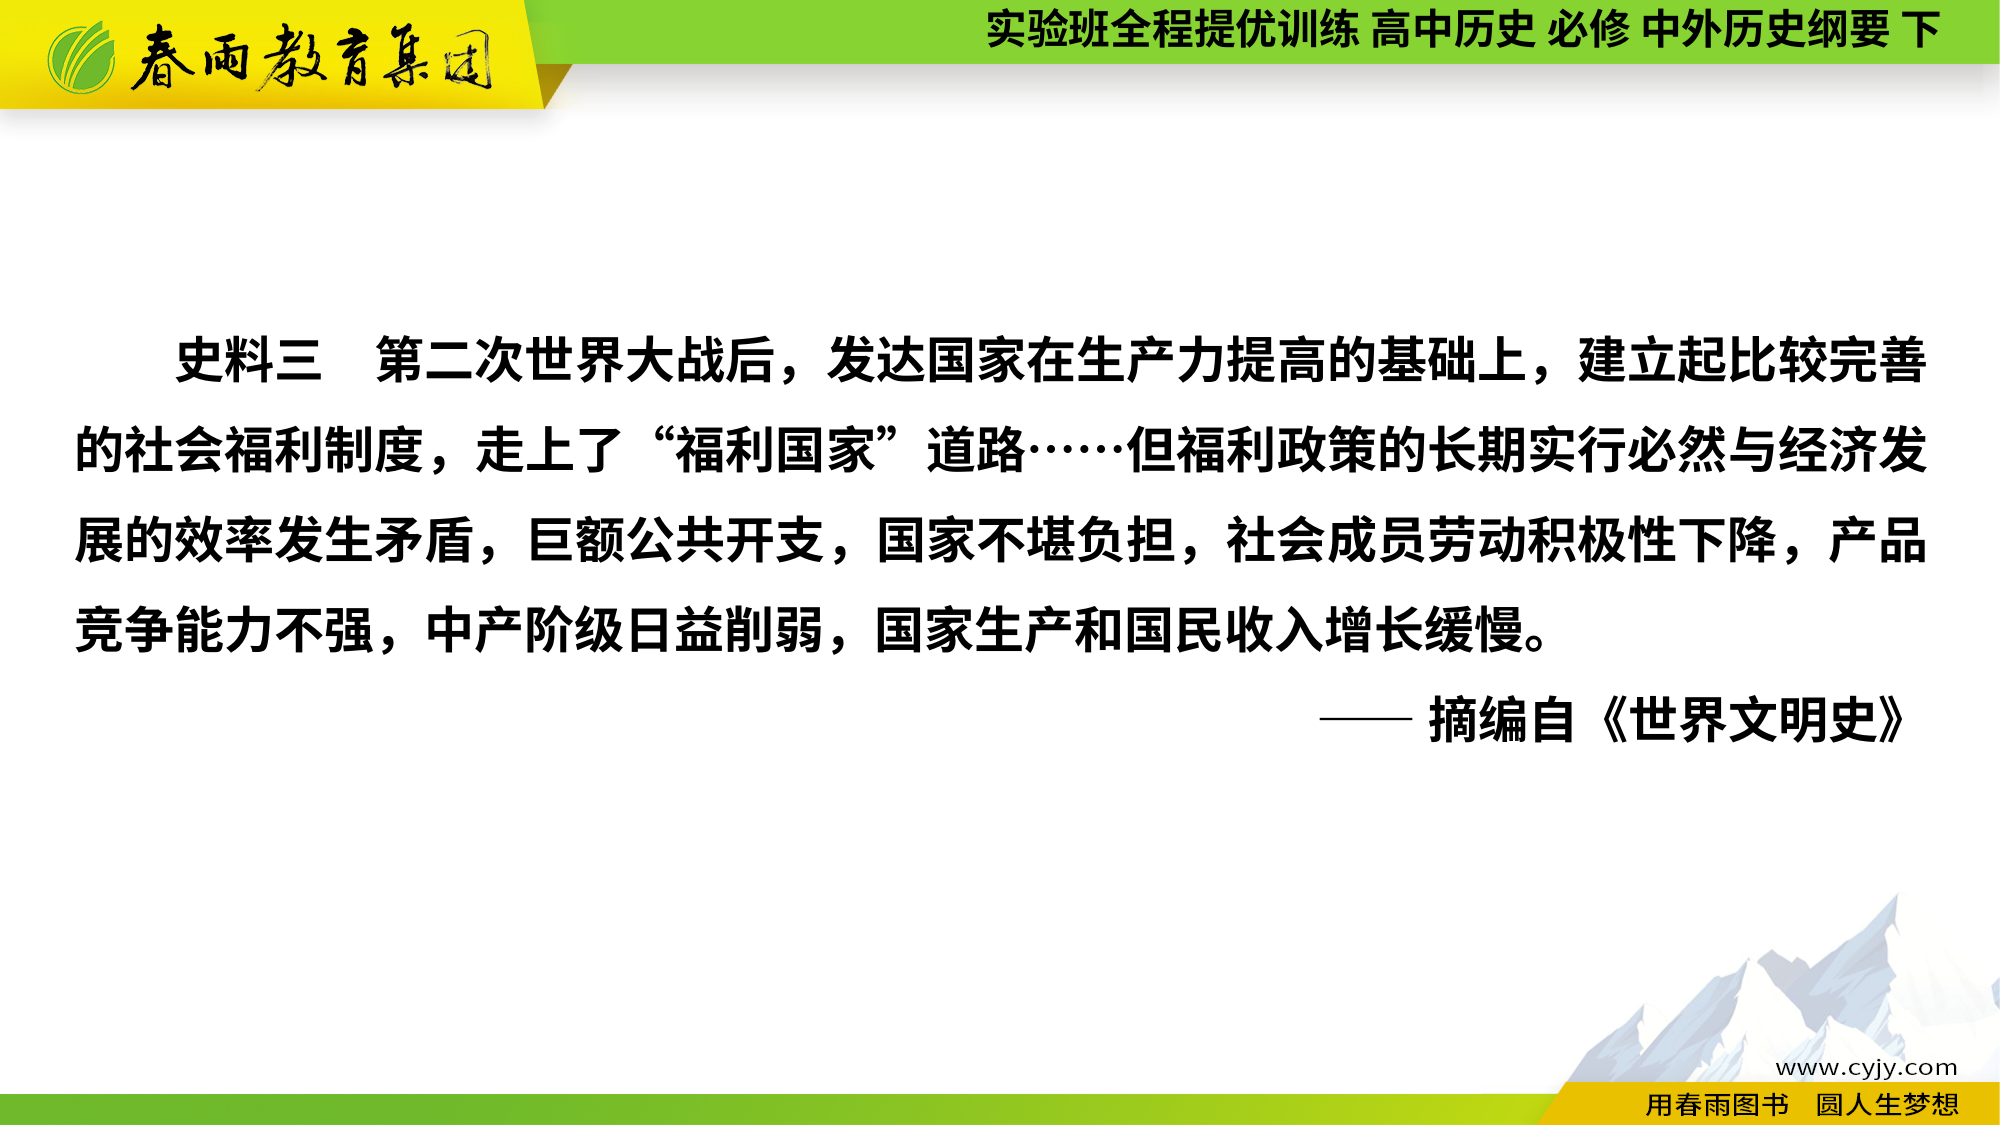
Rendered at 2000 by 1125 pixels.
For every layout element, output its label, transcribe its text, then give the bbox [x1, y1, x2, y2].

list 史料三 第二次世界大战后，发达国家在生产力提高的基础上，建立起比较完善的社会福利制度，走上了“福利国家”道路……但福利政策的长期实行必然与经济发展的效率发生矛盾，巨额公共开支，国家不堪负担，社会成员劳动积极性下降，产品竞争能力不强，中产阶级日益削弱，国家生产和国民收入增长缓慢。 ——摘编自《世界文明史》 [59, 290, 1944, 749]
picture [0, 0, 2000, 1125]
